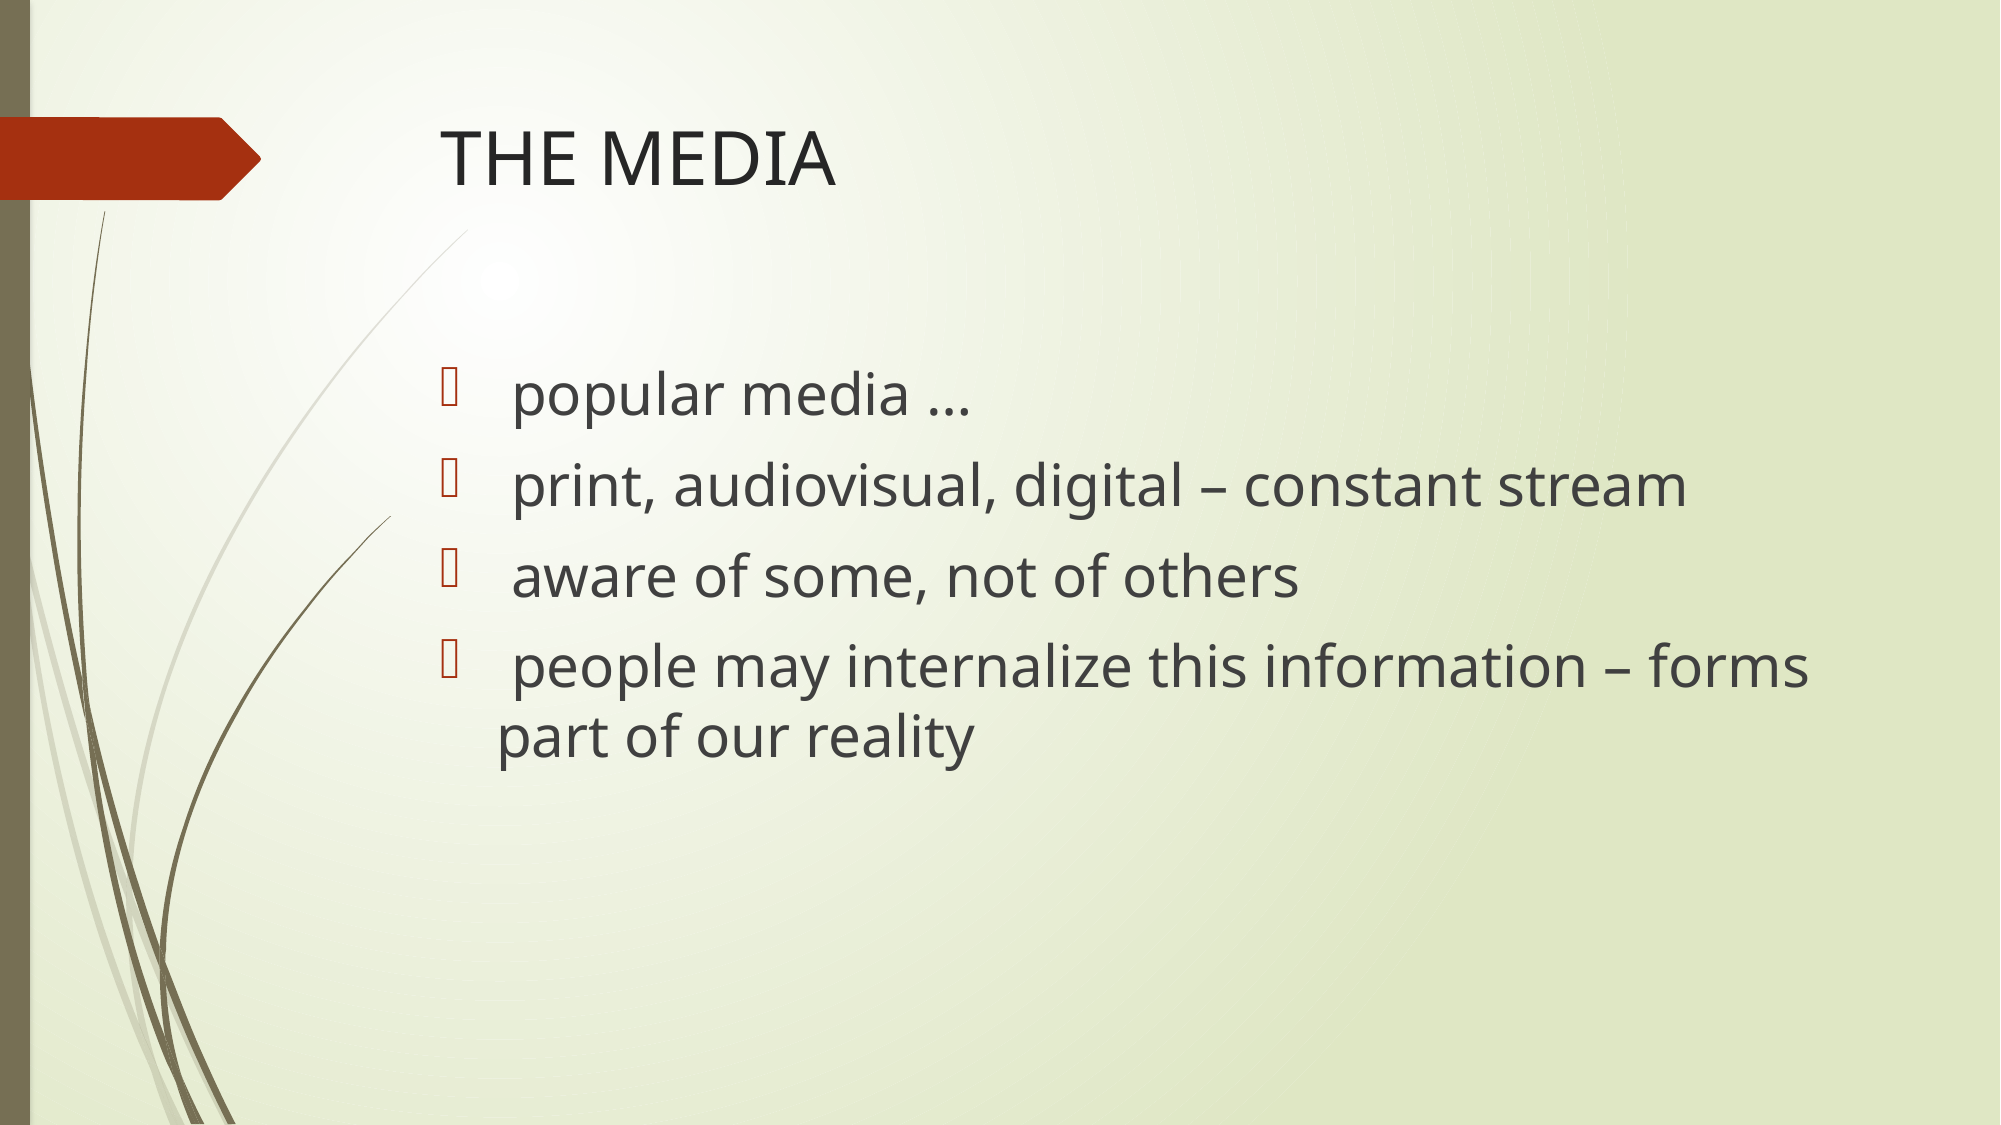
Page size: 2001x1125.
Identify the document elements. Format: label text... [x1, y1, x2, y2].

list popular media … print, audiovisual, digital – constant stream aware of some, not of others people may internalize this information – forms part of our reality [424, 350, 1888, 970]
title THE MEDIA [425, 102, 1888, 313]
